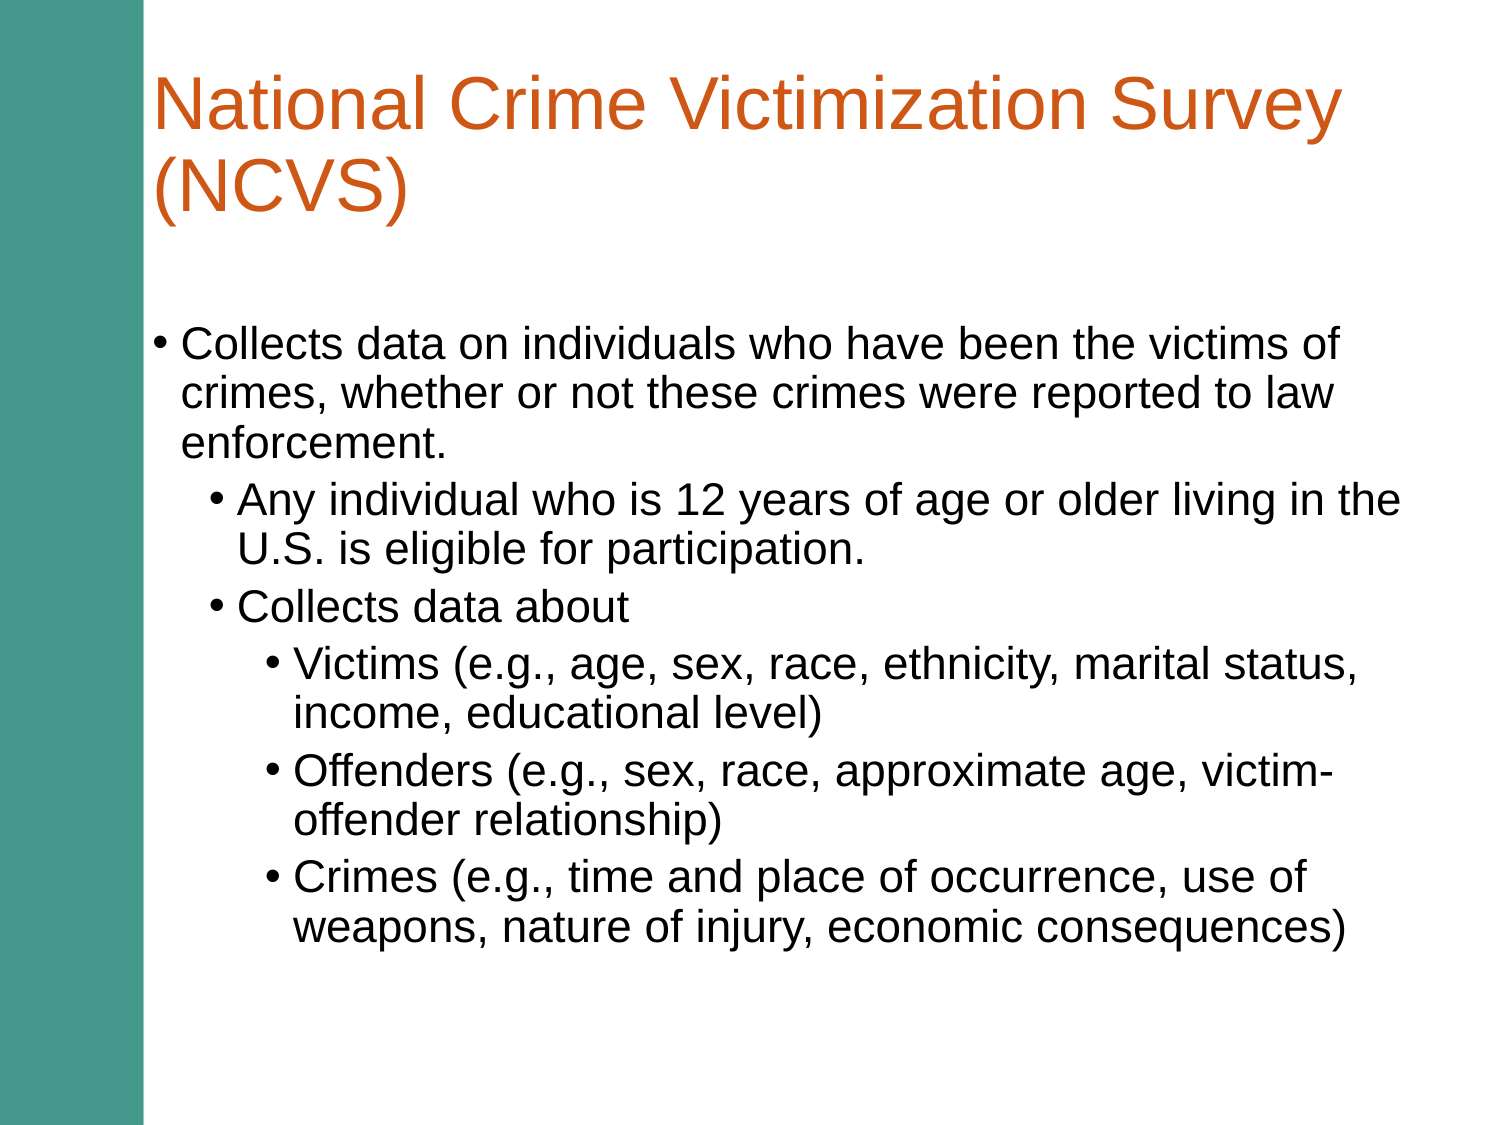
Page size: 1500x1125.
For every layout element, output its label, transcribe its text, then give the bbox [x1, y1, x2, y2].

picture [0, 0, 1500, 1125]
list Collects data on individuals who have been the victims of crimes, whether or not these crimes were reported to law enforcement. Any individual who is 12 years of age or older living in the U.S. is eligible for participation. Collects data about Victims (e.g., age, sex, race, ethnicity, marital status, income, educational level) Offenders (e.g., sex, race, approximate age, victim-offender relationship) Crimes (e.g., time and place of occurrence, use of weapons, nature of injury, economic consequences) [137, 312, 1432, 1027]
title National Crime Victimization Survey (NCVS) [137, 37, 1432, 255]
